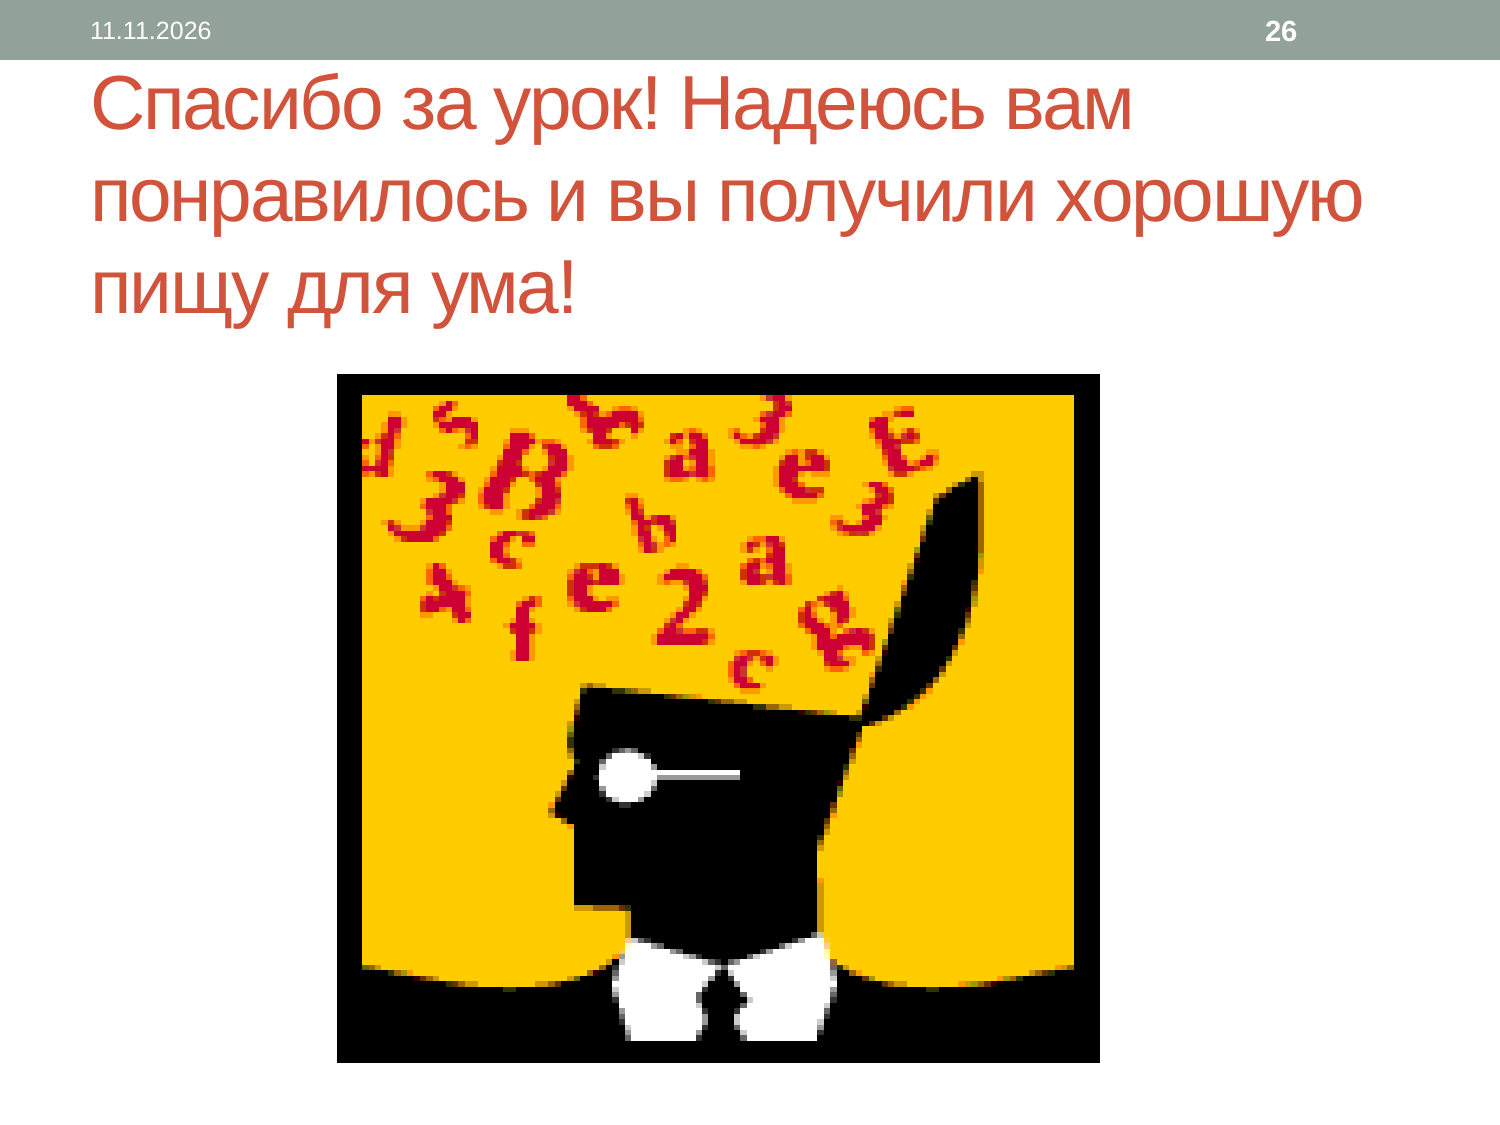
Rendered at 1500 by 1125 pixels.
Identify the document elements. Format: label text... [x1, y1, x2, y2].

slide_number 26 [1250, 3, 1425, 57]
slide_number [75, 3, 550, 57]
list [337, 374, 1101, 1063]
title Спасибо за урок! Надеюсь вам понравилось и вы получили хорошую пищу для ума! [75, 45, 1425, 338]
